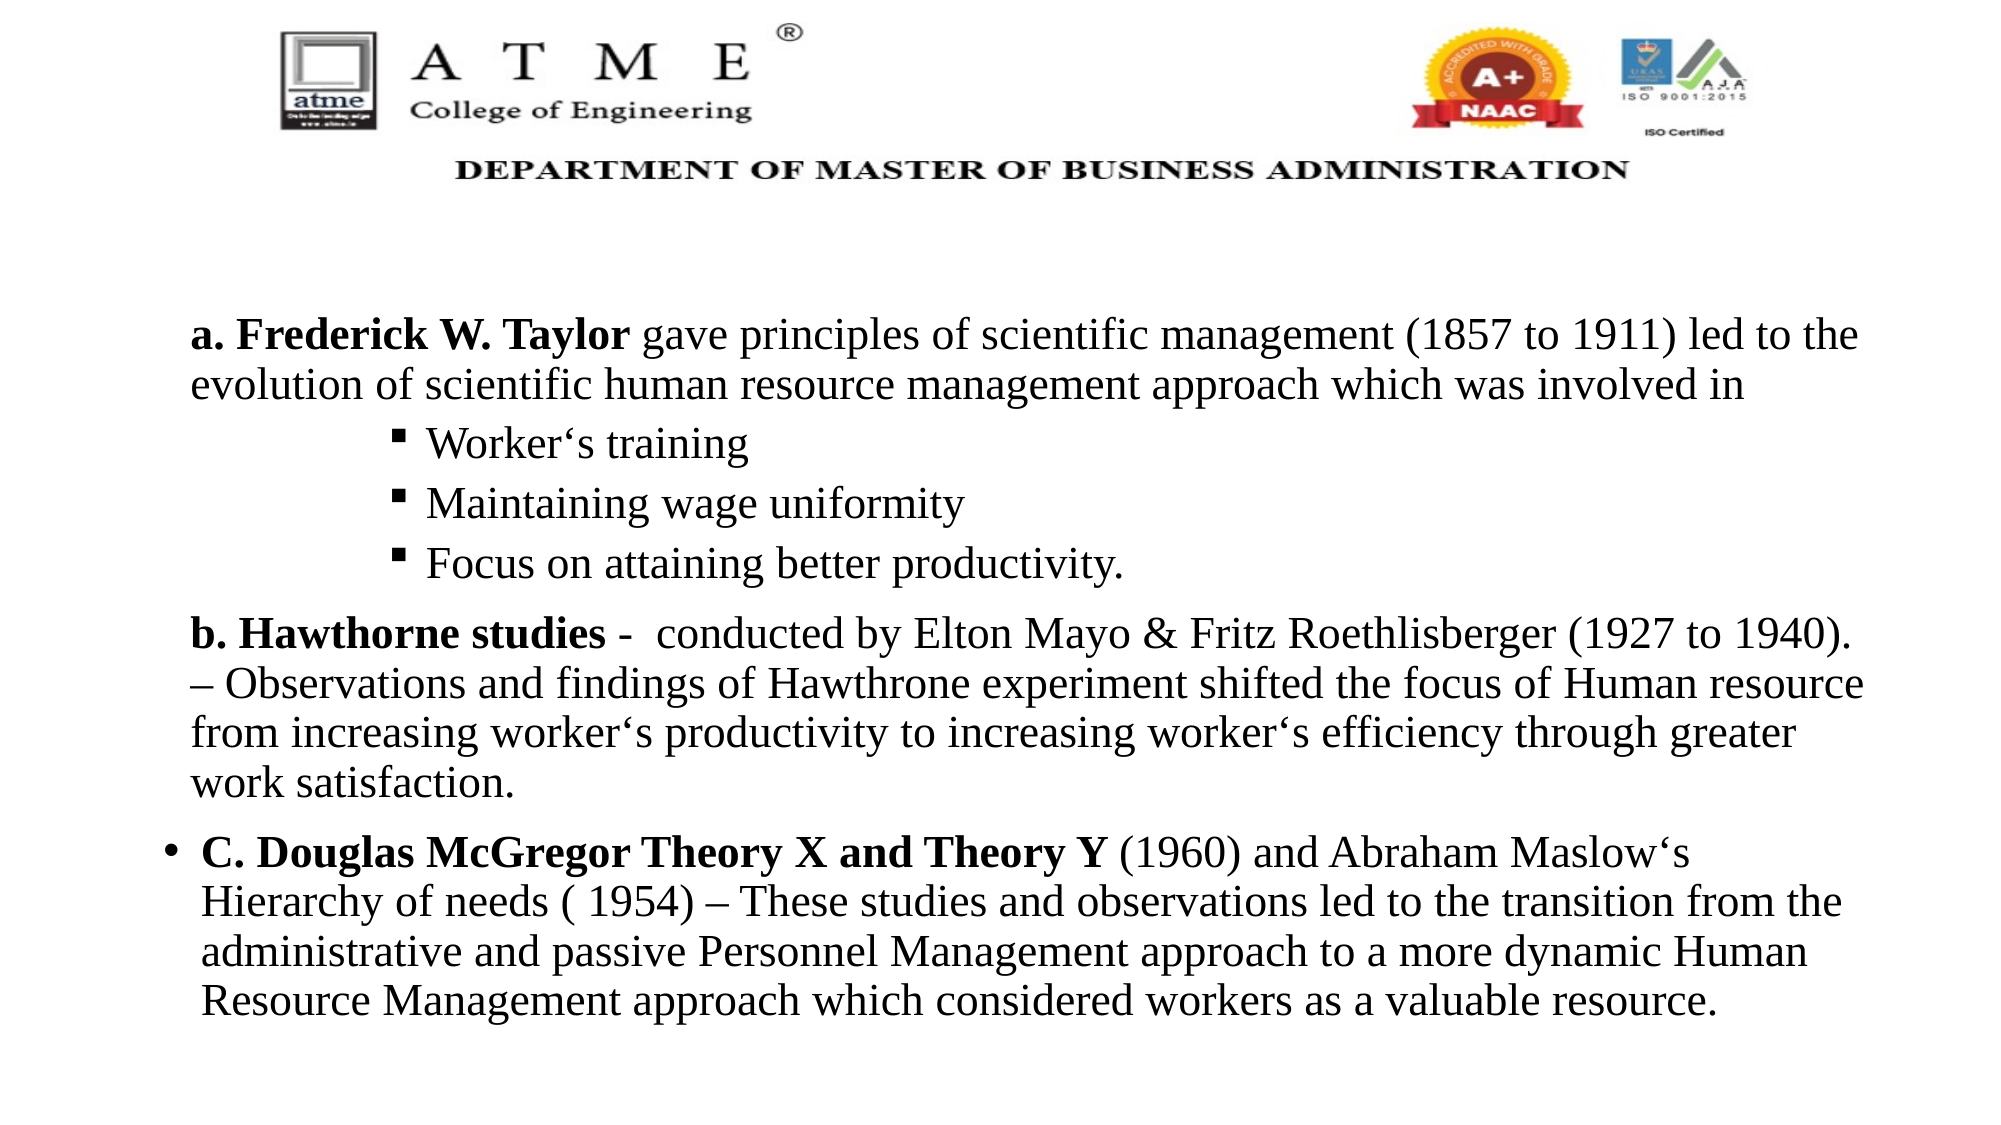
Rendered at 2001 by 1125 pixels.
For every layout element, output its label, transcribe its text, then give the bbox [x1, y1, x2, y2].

picture [272, 22, 1802, 185]
list a. Frederick W. Taylor gave principles of scientific management (1857 to 1911) led to the evolution of scientific human resource management approach which was involved in Worker‘s training Maintaining wage uniformity Focus on attaining better productivity. b. Hawthorne studies - conducted by Elton Mayo & Fritz Roethlisberger (1927 to 1940). – Observations and findings of Hawthrone experiment shifted the focus of Human resource from increasing worker‘s productivity to increasing worker‘s efficiency through greater work satisfaction. C. Douglas McGregor Theory X and Theory Y (1960) and Abraham Maslow‘s Hierarchy of needs ( 1954) – These studies and observations led to the transition from the administrative and passive Personnel Management approach to a more dynamic Human Resource Management approach which considered workers as a valuable resource. [148, 302, 1896, 1041]
